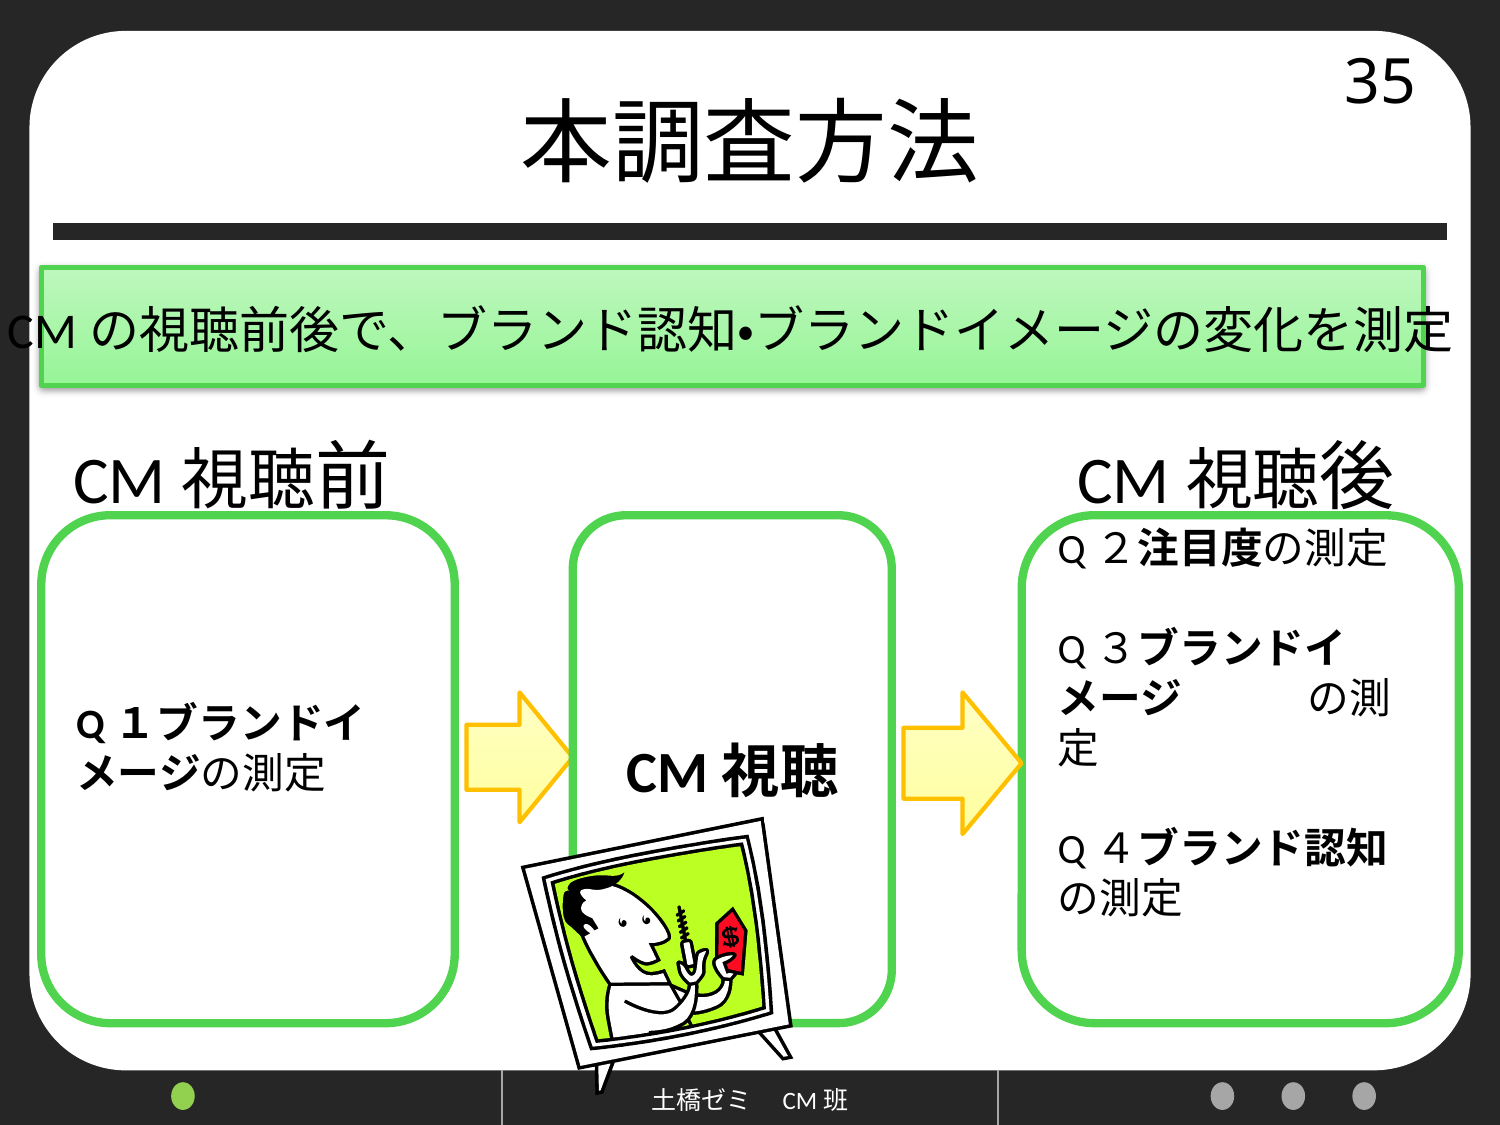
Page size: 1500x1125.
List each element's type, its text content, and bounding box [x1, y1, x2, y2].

picture [540, 837, 789, 1082]
title 本調査方法 [75, 45, 1425, 233]
text_box [901, 690, 1024, 837]
text_box [464, 690, 570, 825]
slide_number 35 [1080, 53, 1431, 114]
text_box [41, 266, 1424, 290]
text_box CM視聴 [570, 513, 894, 1026]
text_box Q１ブランドイメージの測定 [39, 516, 457, 1026]
text_box [41, 366, 1424, 386]
text_box Q２注目度の測定 Q３ブランドイメージ の測定 Q４ブランド認知 の測定 [1019, 517, 1461, 1026]
text_box CM視聴後 [1062, 420, 1410, 526]
text_box CMの視聴前後で、ブランド認知・ブランドイメージの変化を測定 [0, 290, 1468, 366]
footer 土橋ゼミ CM班 [512, 1069, 988, 1125]
text_box CM視聴前 [58, 420, 406, 526]
